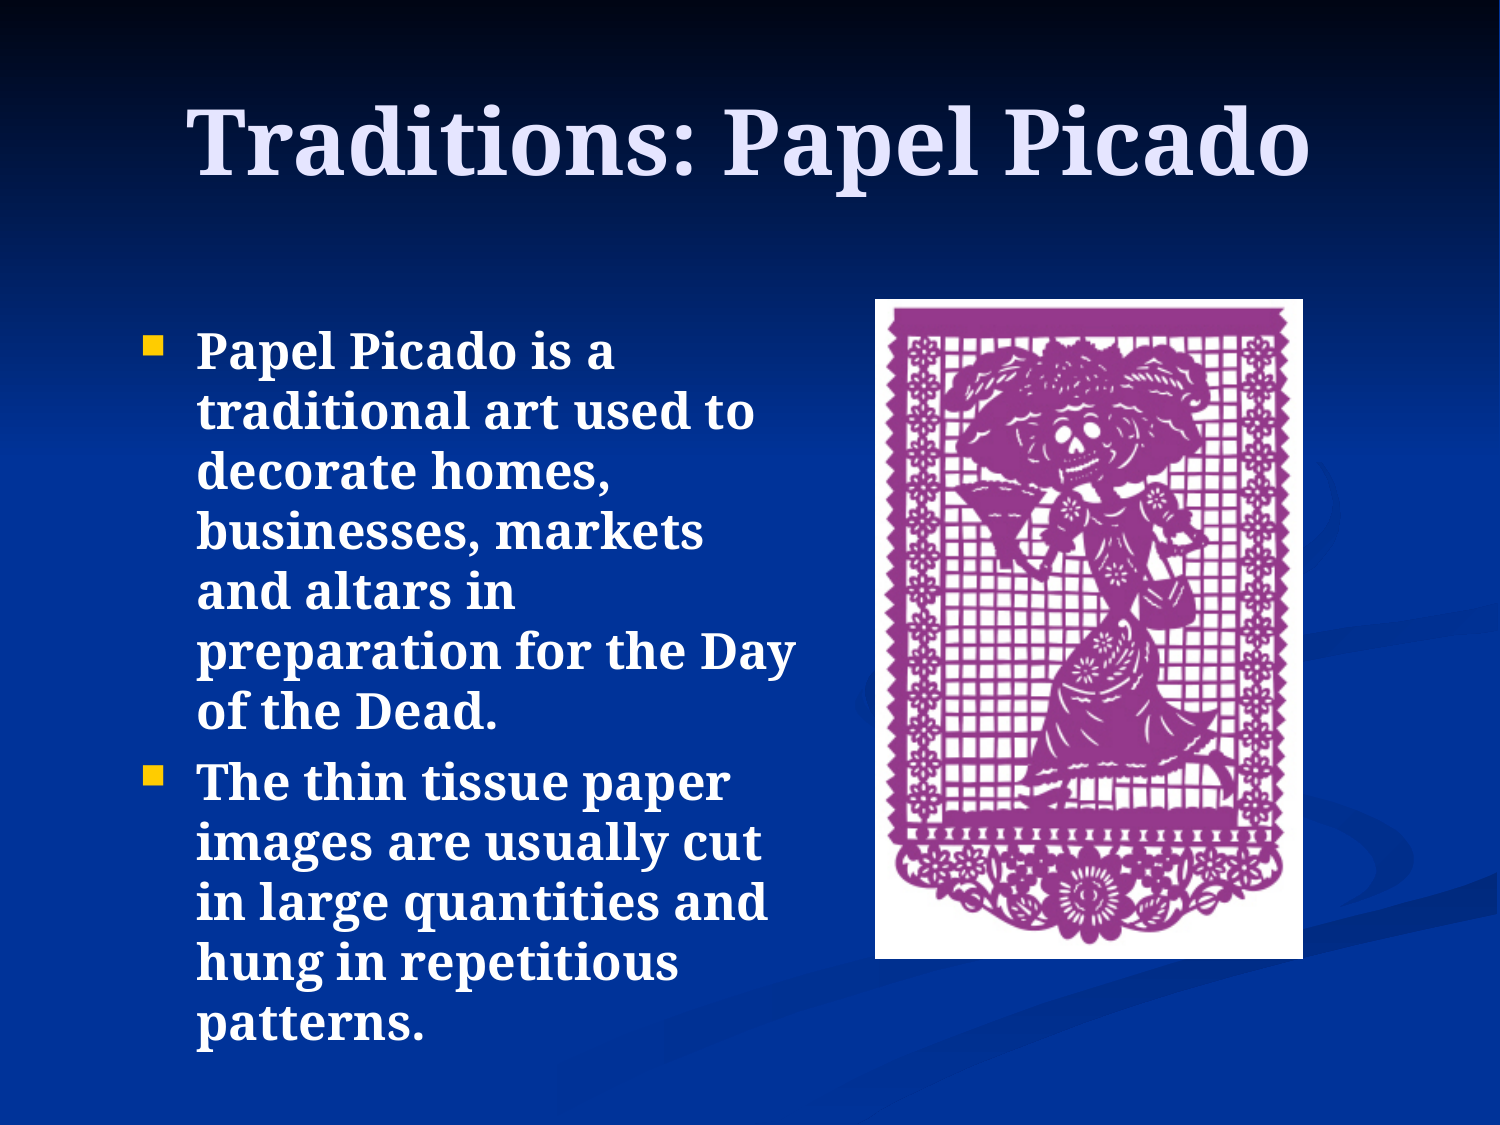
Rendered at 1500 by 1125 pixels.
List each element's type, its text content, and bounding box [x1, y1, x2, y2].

title Traditions: Papel Picado [74, 44, 1426, 233]
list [874, 299, 1304, 959]
list Papel Picado is a traditional art used to decorate homes, businesses, markets and altars in preparation for the Day of the Dead. The thin tissue paper images are usually cut in large quantities and hung in repetitious patterns. [124, 312, 826, 901]
